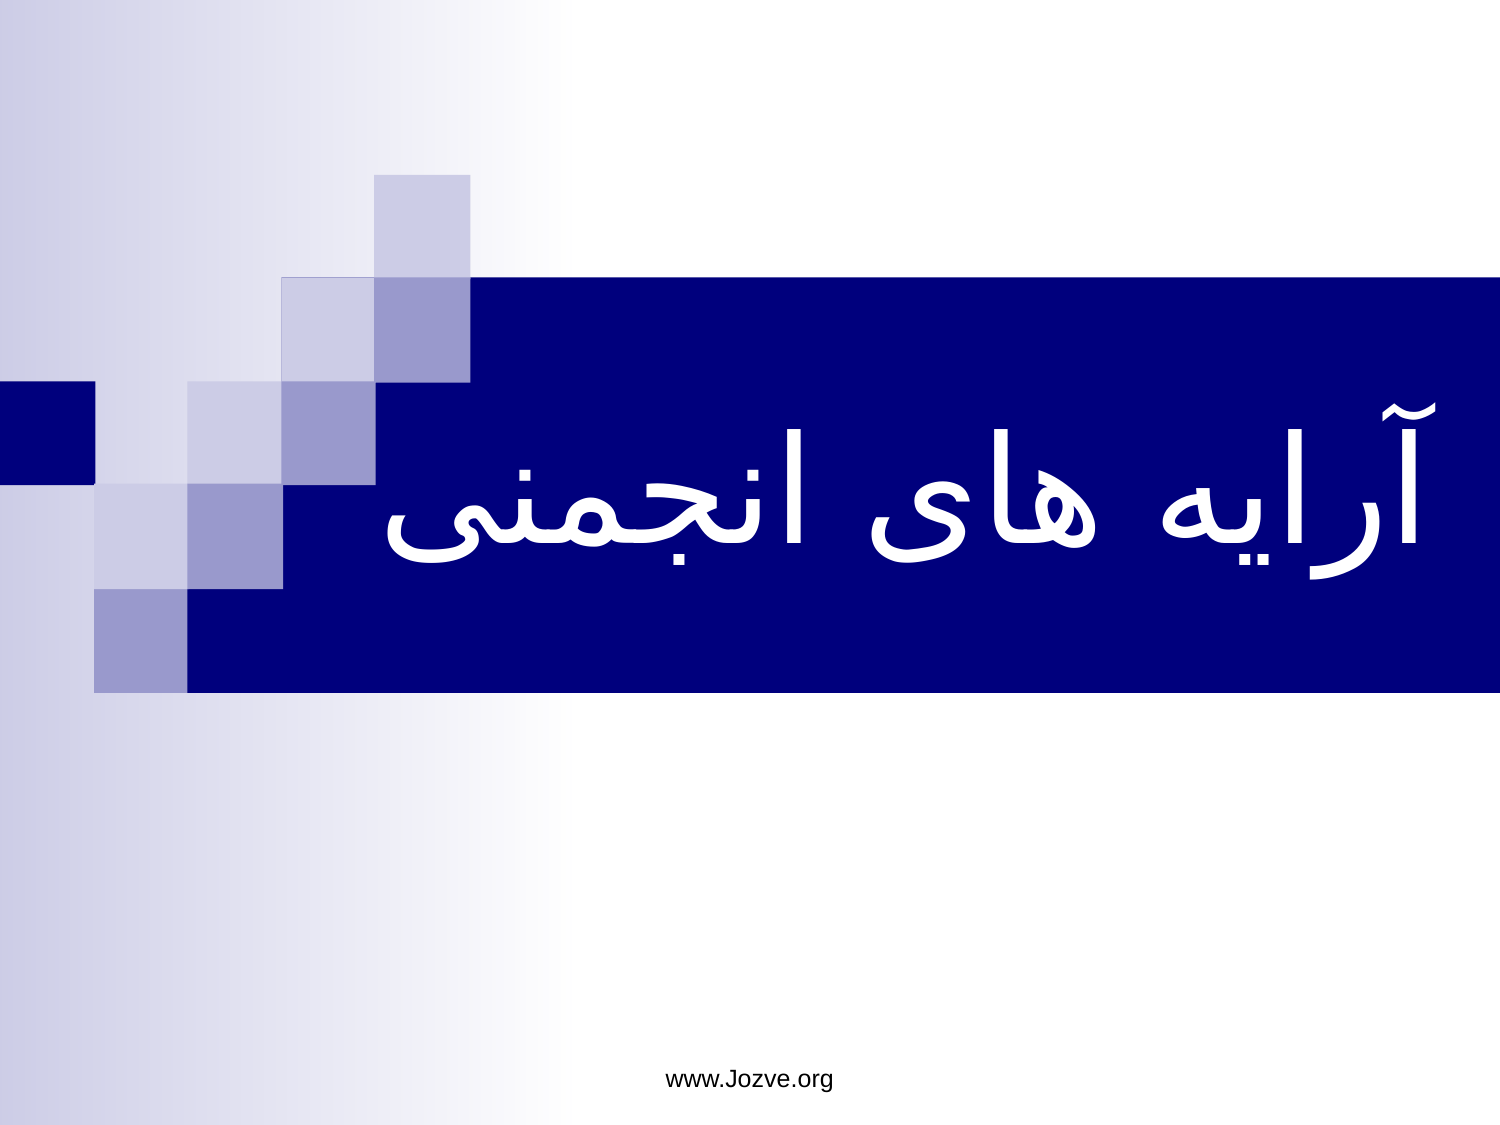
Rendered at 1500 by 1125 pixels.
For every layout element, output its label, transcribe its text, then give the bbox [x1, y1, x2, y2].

title آرایه های انجمنی [336, 302, 1448, 666]
footer www.Jozve.org [512, 1024, 988, 1101]
